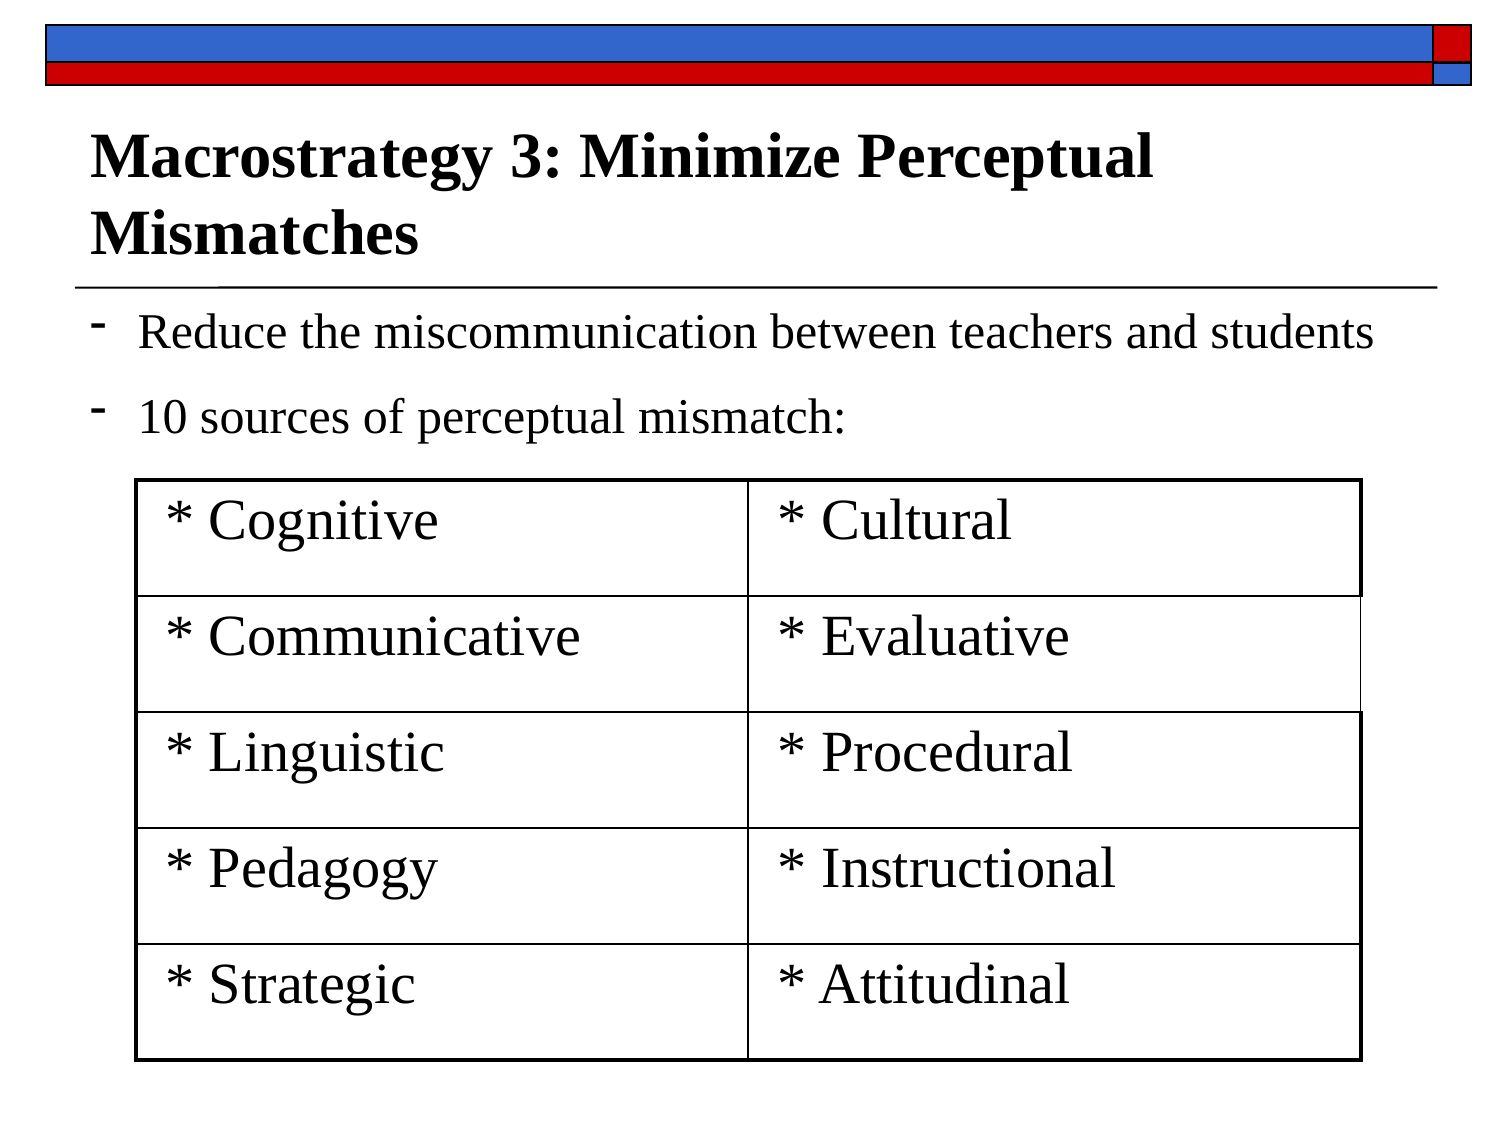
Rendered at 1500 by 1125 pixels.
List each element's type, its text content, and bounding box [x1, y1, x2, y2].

table_cell * Procedural [749, 713, 1359, 827]
table_header * Cultural [749, 482, 1359, 595]
table_cell * Attitudinal [749, 945, 1359, 1058]
title Macrostrategy 3: Minimize Perceptual Mismatches [74, 87, 1426, 276]
table_cell * Linguistic [138, 713, 747, 827]
text_box Reduce the miscommunication between teachers and students 10 sources of perceptual mismatch: [74, 290, 1438, 451]
table_cell * Communicative [138, 597, 747, 711]
table_cell * Strategic [138, 945, 747, 1058]
table_cell * Evaluative [749, 597, 1360, 711]
table_cell * Pedagogy [138, 829, 747, 943]
table_cell * Instructional [749, 829, 1359, 943]
table_header * Cognitive [138, 482, 747, 595]
